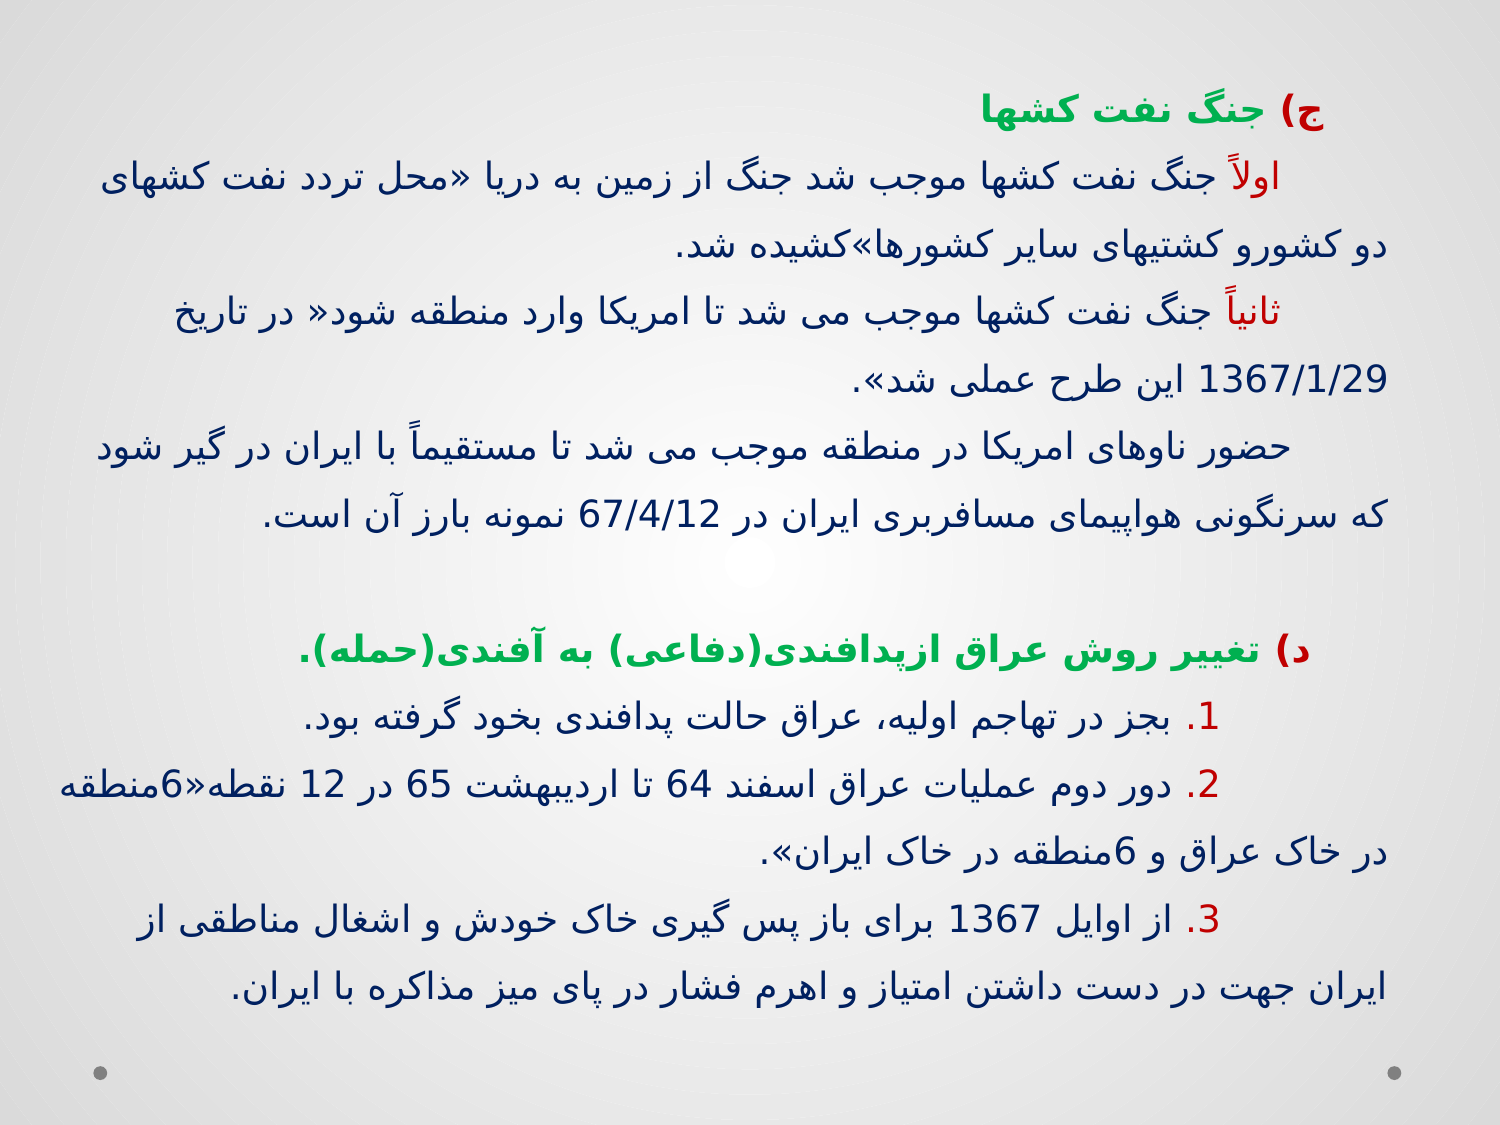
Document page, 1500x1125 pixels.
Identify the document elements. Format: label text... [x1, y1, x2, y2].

title ج) جنگ نفت کشها اولاً جنگ نفت کشها موجب شد جنگ از زمین به دریا «محل تردد نفت کشهای دو کشورو کشتیهای سایر کشورها»کشیده شد. ثانیاً جنگ نفت کشها موجب می شد تا امریکا وارد منطقه شود« در تاریخ 1367/1/29 این طرح عملی شد». حضور ناوهای امریکا در منطقه موجب می شد تا مستقیماً با ایران در گیر شود که سرنگونی هواپیمای مسافربری ایران در 67/4/12 نمونه بارز آن است. د) تغییر روش عراق ازپدافندی(دفاعی) به آفندی(حمله). 1. بجز در تهاجم اولیه، عراق حالت پدافندی بخود گرفته بود. 2. دور دوم عملیات عراق اسفند 64 تا اردیبهشت 65 در 12 نقطه«6منطقه در خاک عراق و 6منطقه در خاک ایران». 3. از اوایل 1367 برای باز پس گیری خاک خودش و اشغال مناطقی از ایران جهت در دست داشتن امتیاز و اهرم فشار در پای میز مذاکره با ایران. [41, 196, 1404, 1125]
